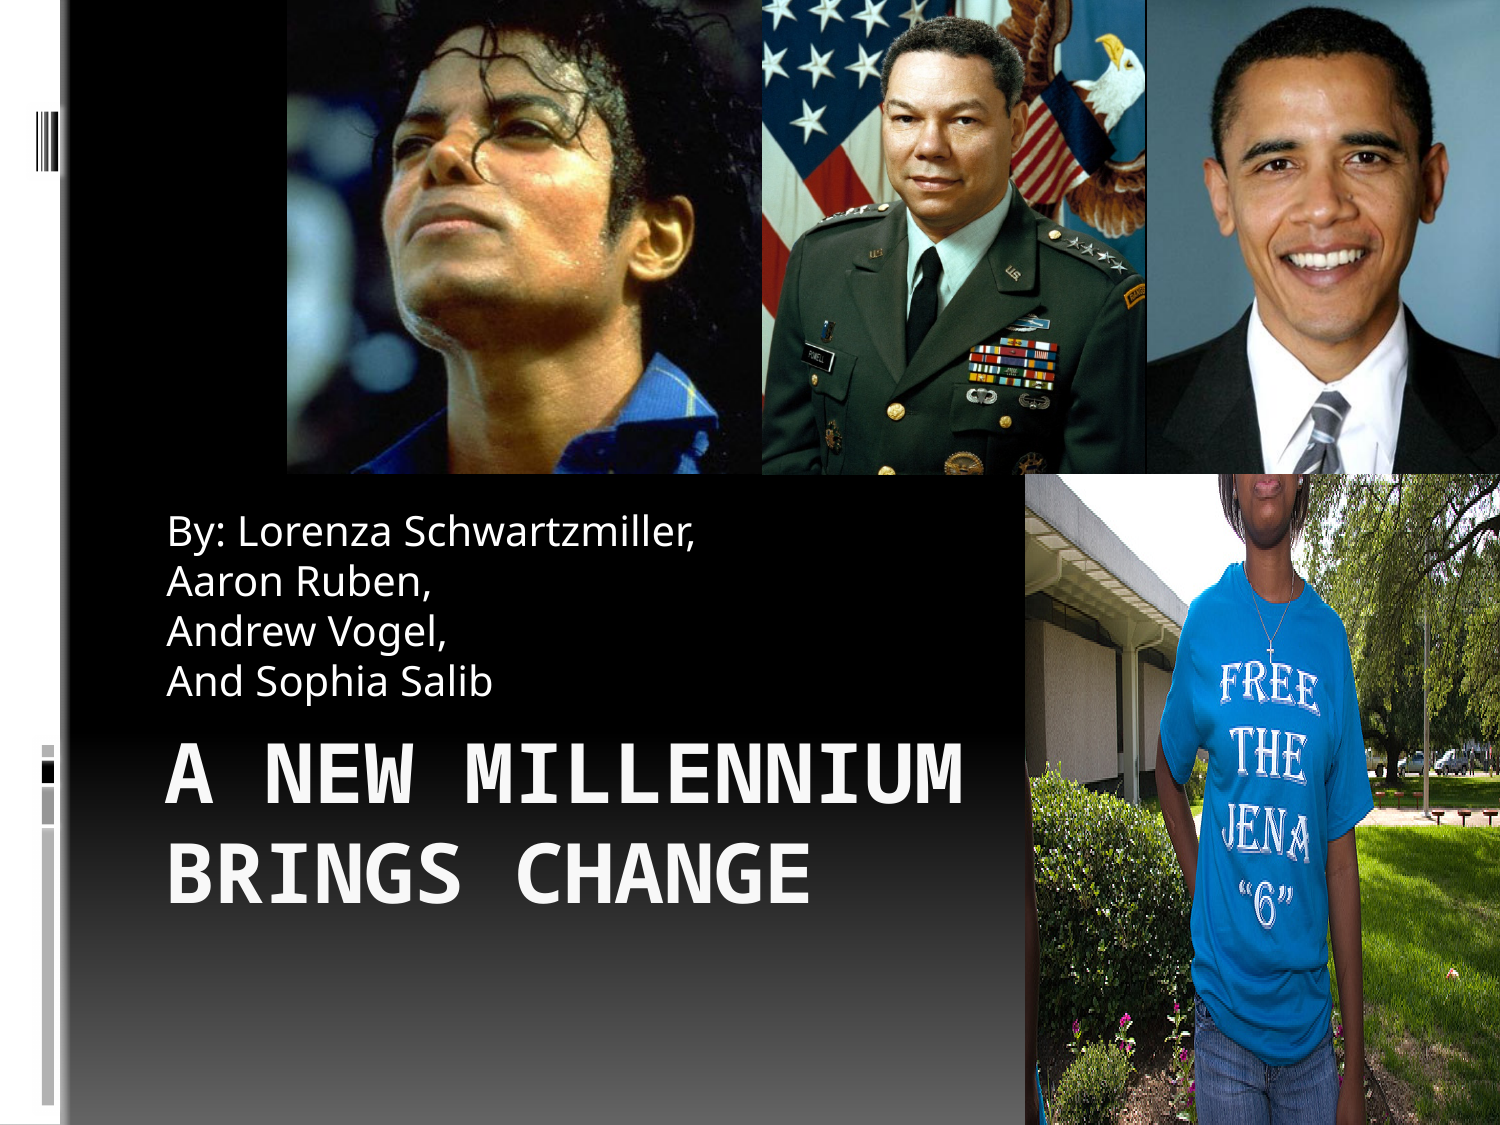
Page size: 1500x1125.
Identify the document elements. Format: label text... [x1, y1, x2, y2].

picture [762, 0, 1139, 476]
title A new millennium brings change [150, 713, 1016, 1037]
subtitle By: Lorenza Schwartzmiller, Aaron Ruben, Andrew Vogel, And Sophia Salib [150, 464, 1016, 713]
picture [287, 0, 755, 475]
picture [1146, 0, 1500, 467]
picture [1024, 474, 1500, 1125]
